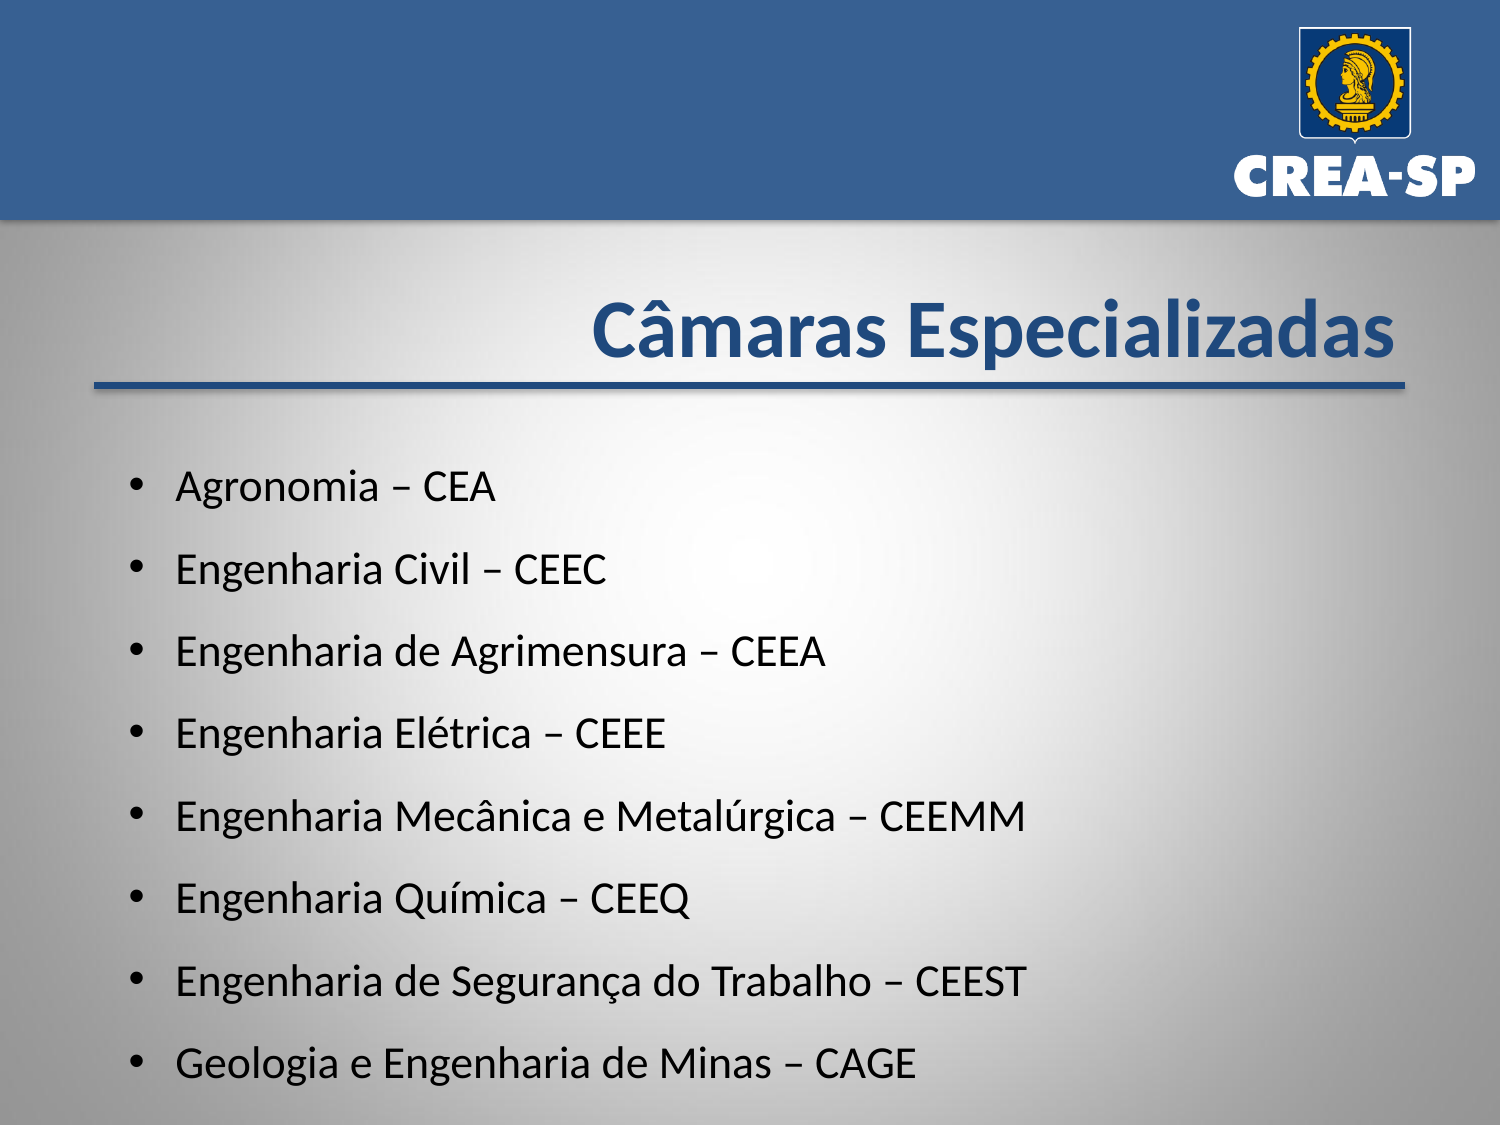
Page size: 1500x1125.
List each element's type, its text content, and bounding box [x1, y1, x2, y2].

picture [0, 220, 1500, 1125]
picture [1234, 27, 1475, 197]
text_box Agronomia – CEA Engenharia Civil – CEEC Engenharia de Agrimensura – CEEA Engenharia Elétrica – CEEE Engenharia Mecânica e Metalúrgica – CEEMM Engenharia Química – CEEQ Engenharia de Segurança do Trabalho – CEEST Geologia e Engenharia de Minas – CAGE [94, 421, 1406, 1096]
text_box Câmaras Especializadas [100, 267, 1412, 382]
